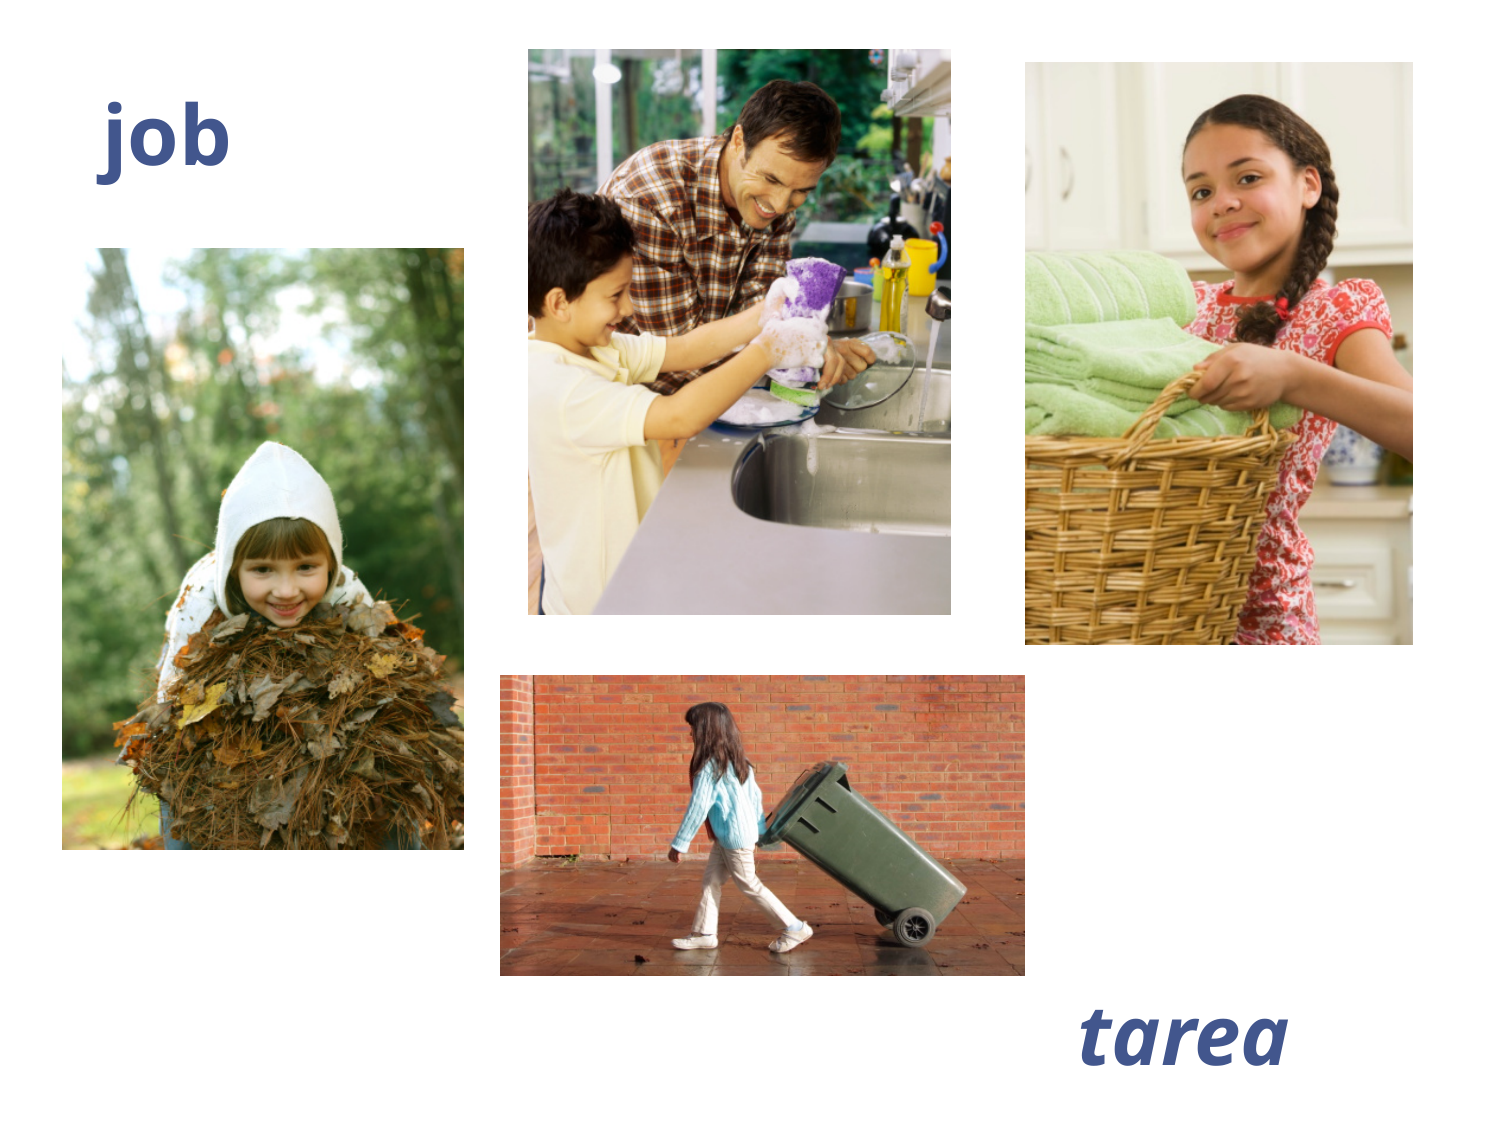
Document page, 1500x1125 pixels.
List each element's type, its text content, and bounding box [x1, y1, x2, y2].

picture [62, 247, 464, 851]
text_box tarea [1062, 975, 1500, 1100]
picture [499, 674, 1026, 976]
picture [527, 49, 951, 615]
list job [87, 75, 522, 200]
picture [1024, 62, 1413, 645]
